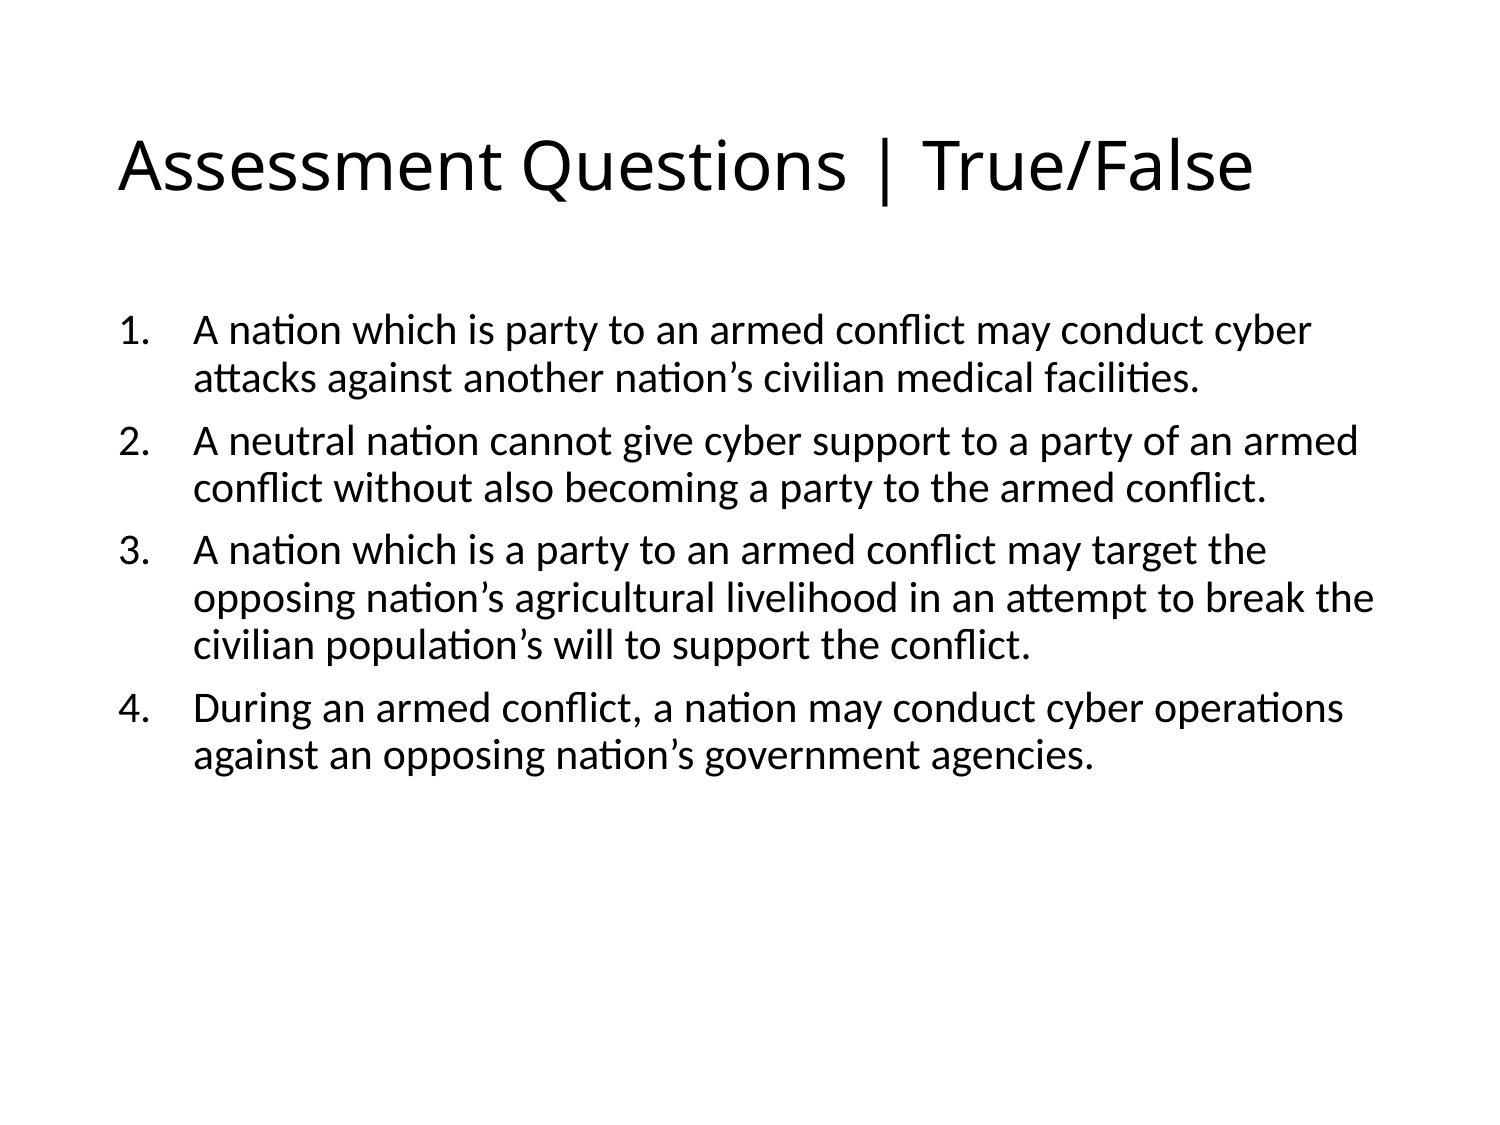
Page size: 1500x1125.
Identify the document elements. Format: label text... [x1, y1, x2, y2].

list A nation which is party to an armed conflict may conduct cyber attacks against another nation’s civilian medical facilities. A neutral nation cannot give cyber support to a party of an armed conflict without also becoming a party to the armed conflict. A nation which is a party to an armed conflict may target the opposing nation’s agricultural livelihood in an attempt to break the civilian population’s will to support the conflict. During an armed conflict, a nation may conduct cyber operations against an opposing nation’s government agencies. [102, 299, 1398, 1014]
title Assessment Questions | True/False [102, 59, 1398, 278]
